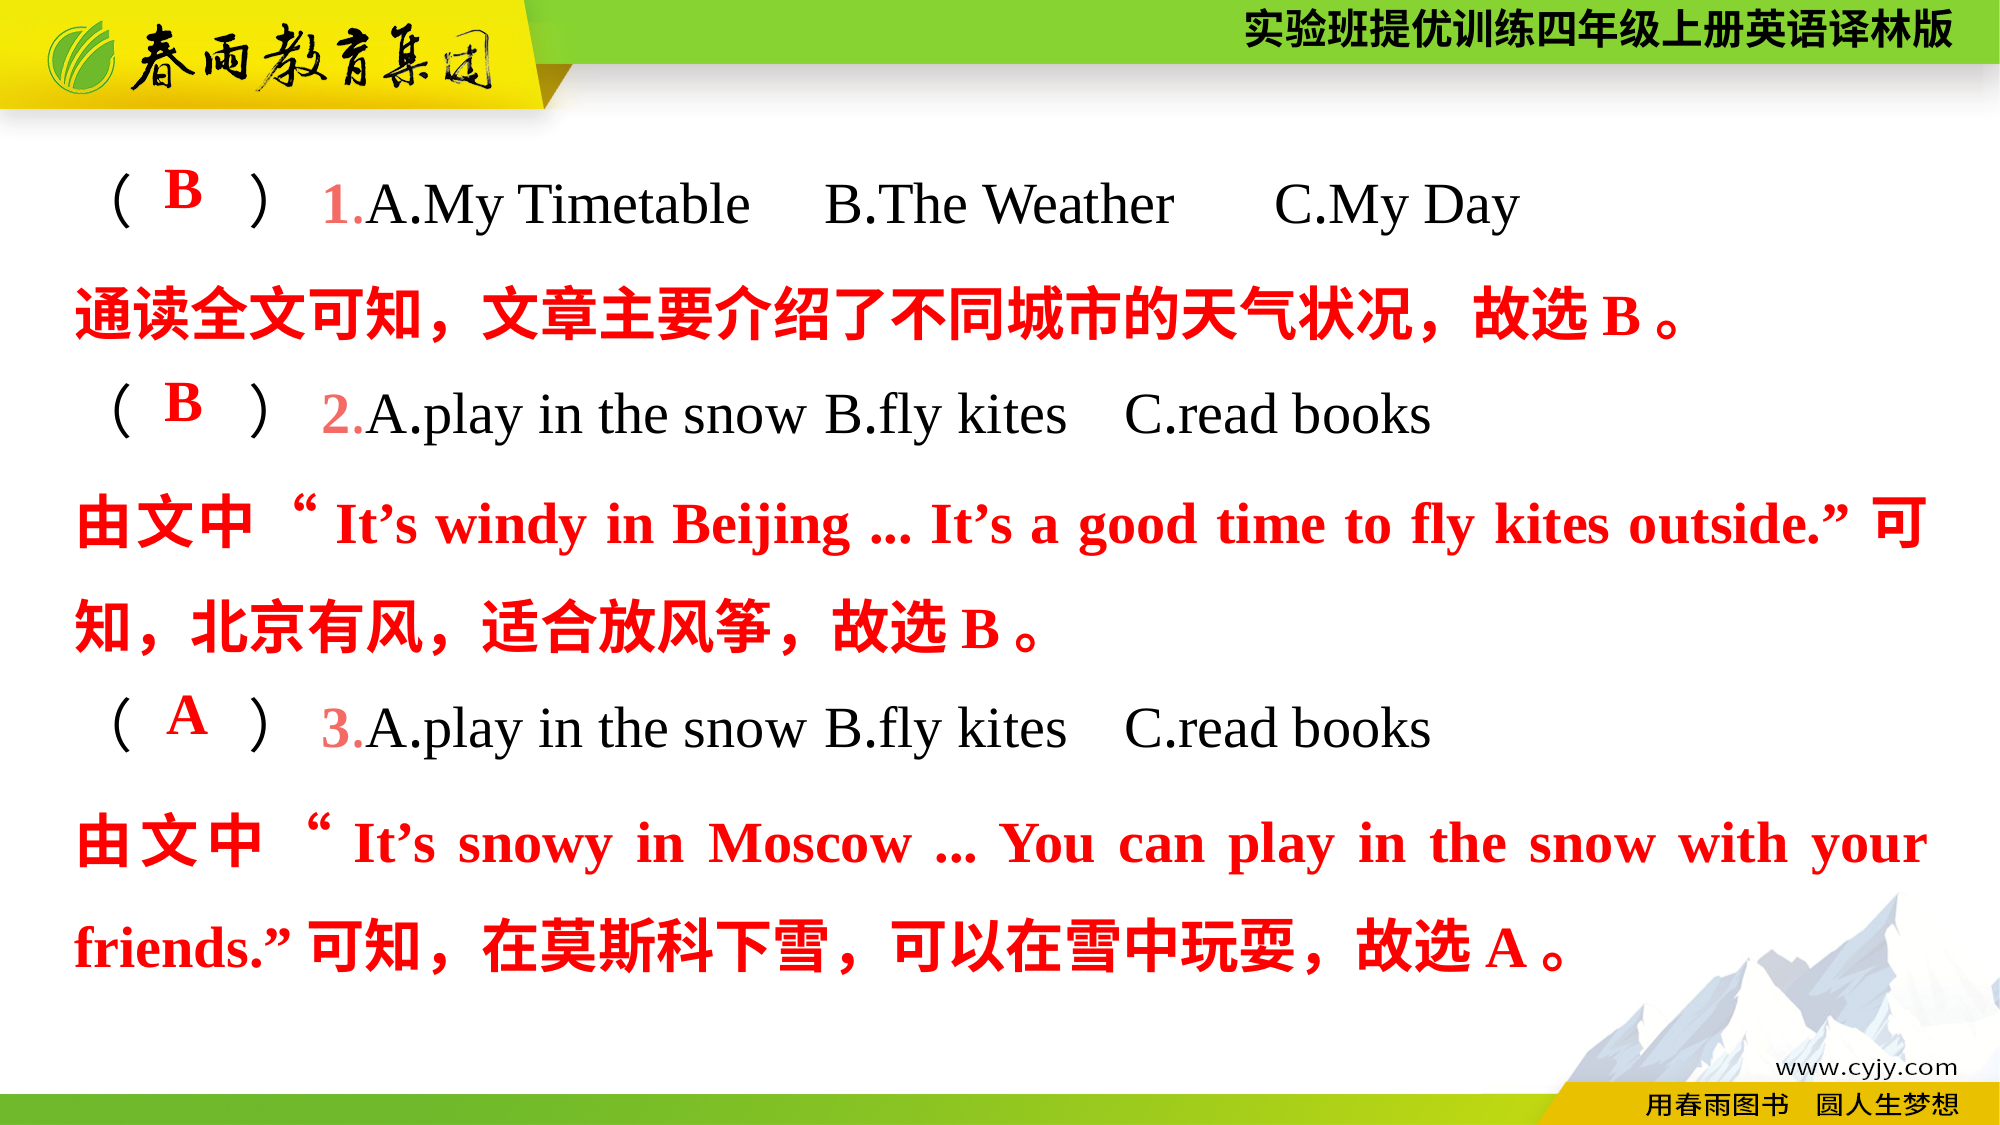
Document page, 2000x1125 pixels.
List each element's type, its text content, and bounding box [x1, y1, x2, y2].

text_box A [151, 668, 223, 754]
picture [0, 0, 2000, 1125]
text_box B [149, 355, 219, 441]
list （ ）1.A.My Timetable B.The Weather C.My Day （ ）2.A.play in the snow B.fly kites C.read books （ ）3.A.play in the snow B.fly kites C.read books [59, 355, 1944, 443]
list （ ）1.A.My Timetable B.The Weather C.My Day （ ）2.A.play in the snow B.fly kites C.read books （ ）3.A.play in the snow B.fly kites C.read books [59, 122, 1944, 234]
text_box 通读全文可知，文章主要介绍了不同城市的天气状况，故选B。 [59, 234, 1944, 355]
text_box 由文中“It’s windy in Beijing ... It’s a good time to fly kites outside.”可知，北京有风，适合放风筝，故选B。 [59, 443, 1944, 668]
list （ ）1.A.My Timetable B.The Weather C.My Day （ ）2.A.play in the snow B.fly kites C.read books （ ）3.A.play in the snow B.fly kites C.read books [59, 668, 1944, 762]
text_box 由文中“It’s snowy in Moscow ... You can play in the snow with your friends.”可知，在莫斯科下雪，可以在雪中玩耍，故选A。 [59, 762, 1944, 987]
text_box B [149, 143, 219, 228]
